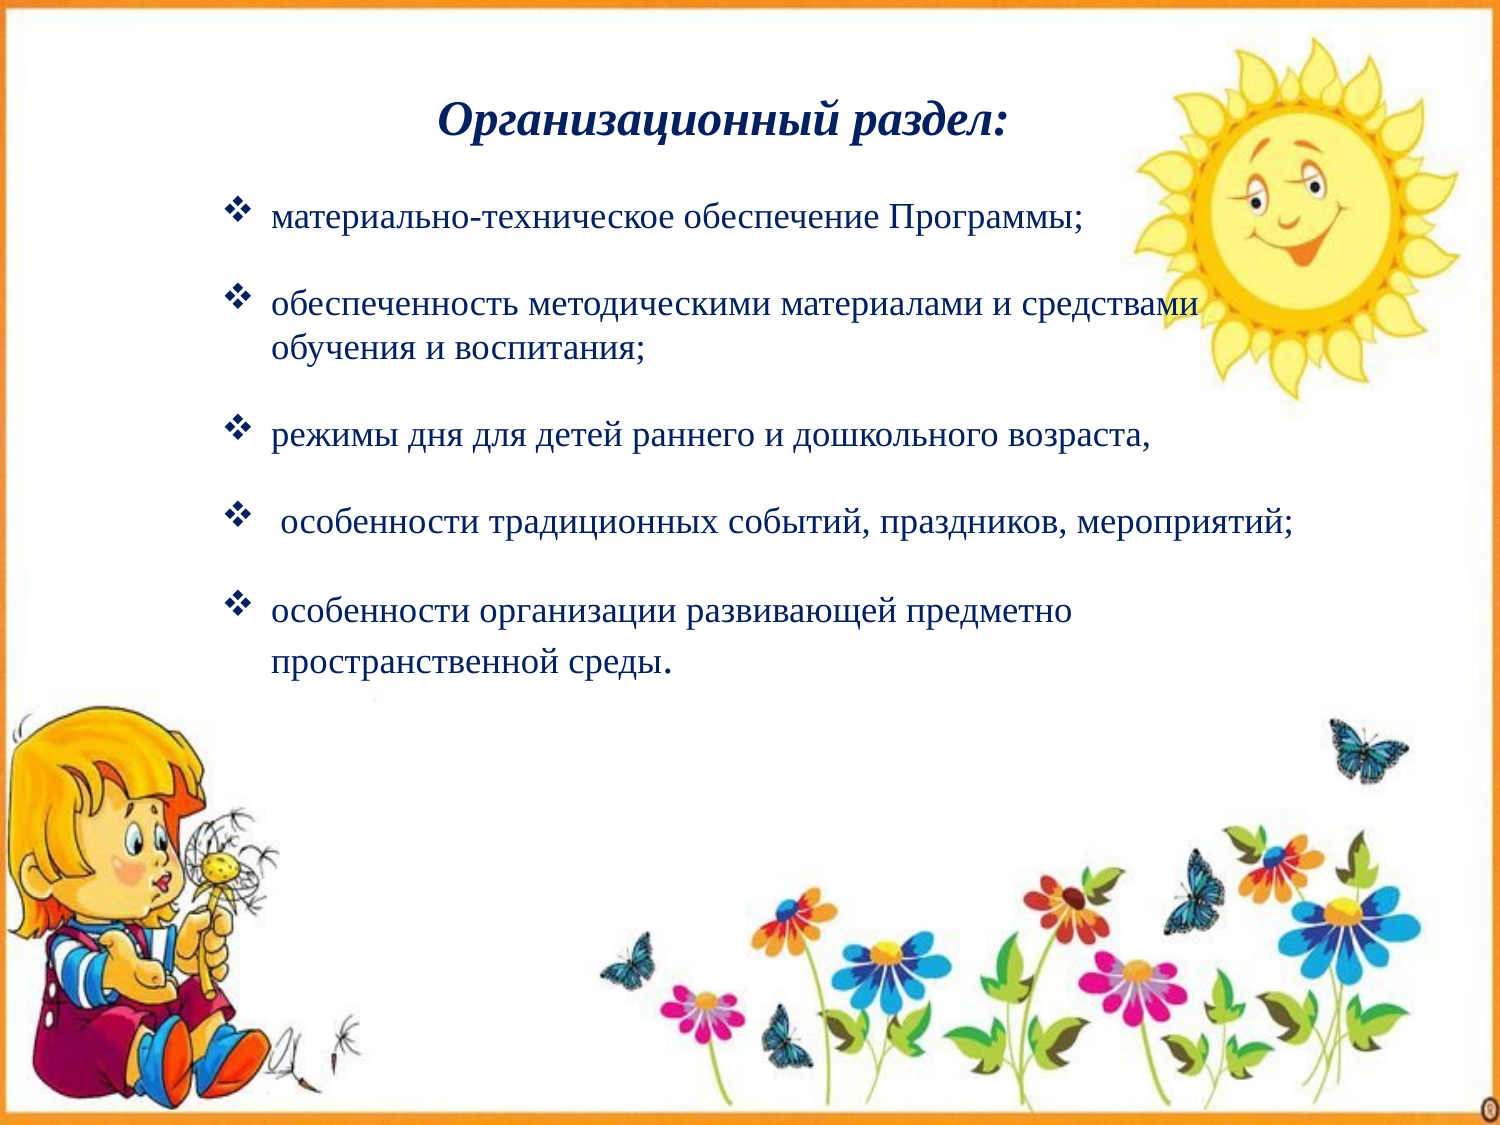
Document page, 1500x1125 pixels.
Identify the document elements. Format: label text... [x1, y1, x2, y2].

text_box материально-техническое обеспечение Программы; обеспеченность методическими материалами и средствами обучения и воспитания; режимы дня для детей раннего и дошкольного возраста, особенности традиционных событий, праздников, мероприятий; особенности организации развивающей предметно­пространственной среды. [206, 184, 1341, 818]
text_box Организационный раздел: [422, 78, 1025, 153]
picture [0, 0, 1500, 1125]
